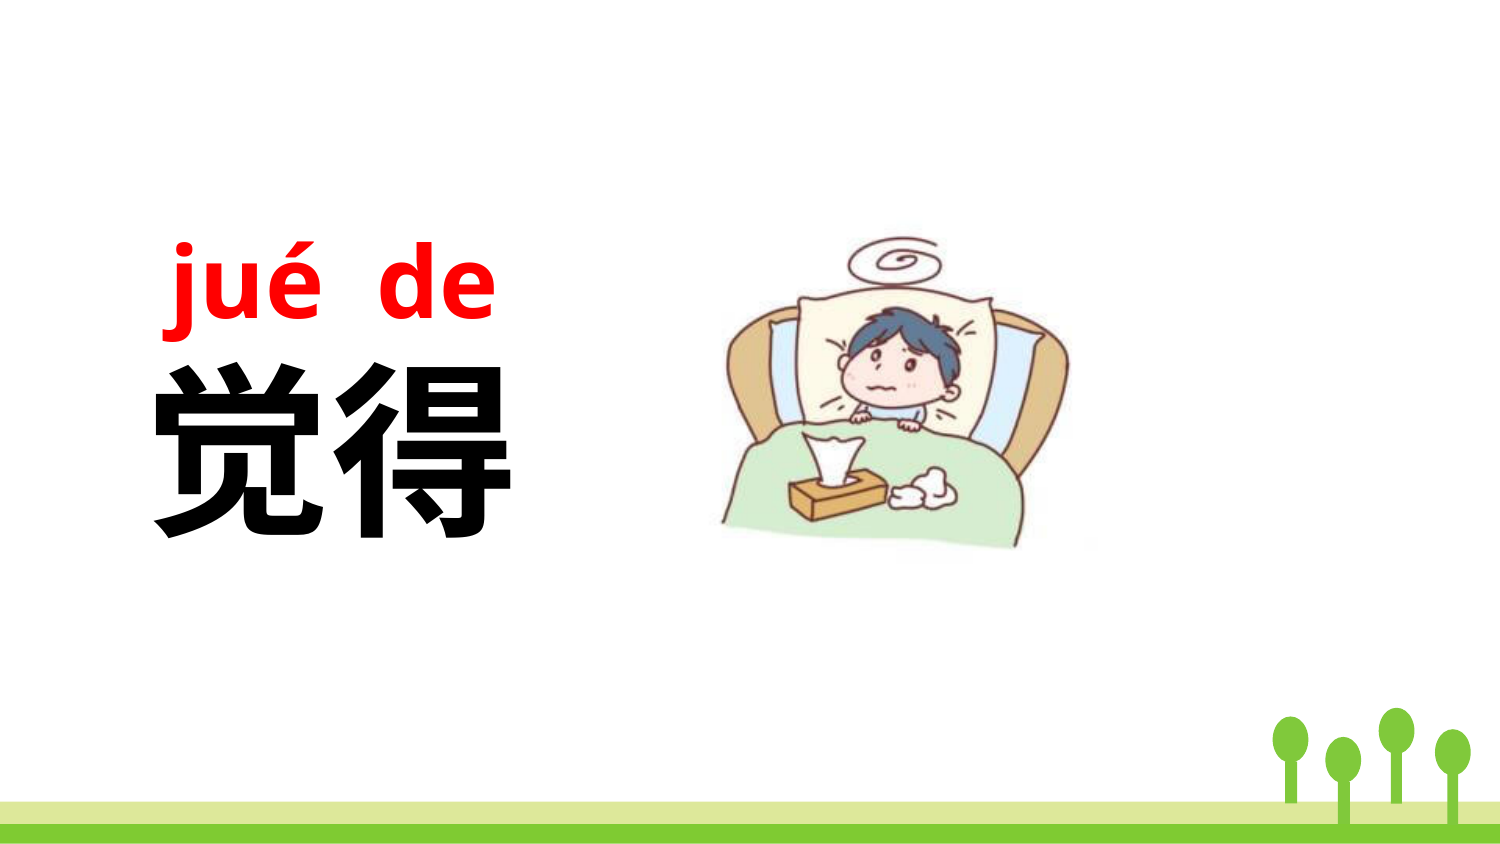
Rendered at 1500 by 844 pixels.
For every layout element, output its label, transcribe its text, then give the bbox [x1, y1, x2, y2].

picture [597, 188, 1166, 568]
text_box 觉得 [65, 328, 597, 565]
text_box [0, 707, 1500, 844]
text_box jué de [158, 213, 546, 345]
